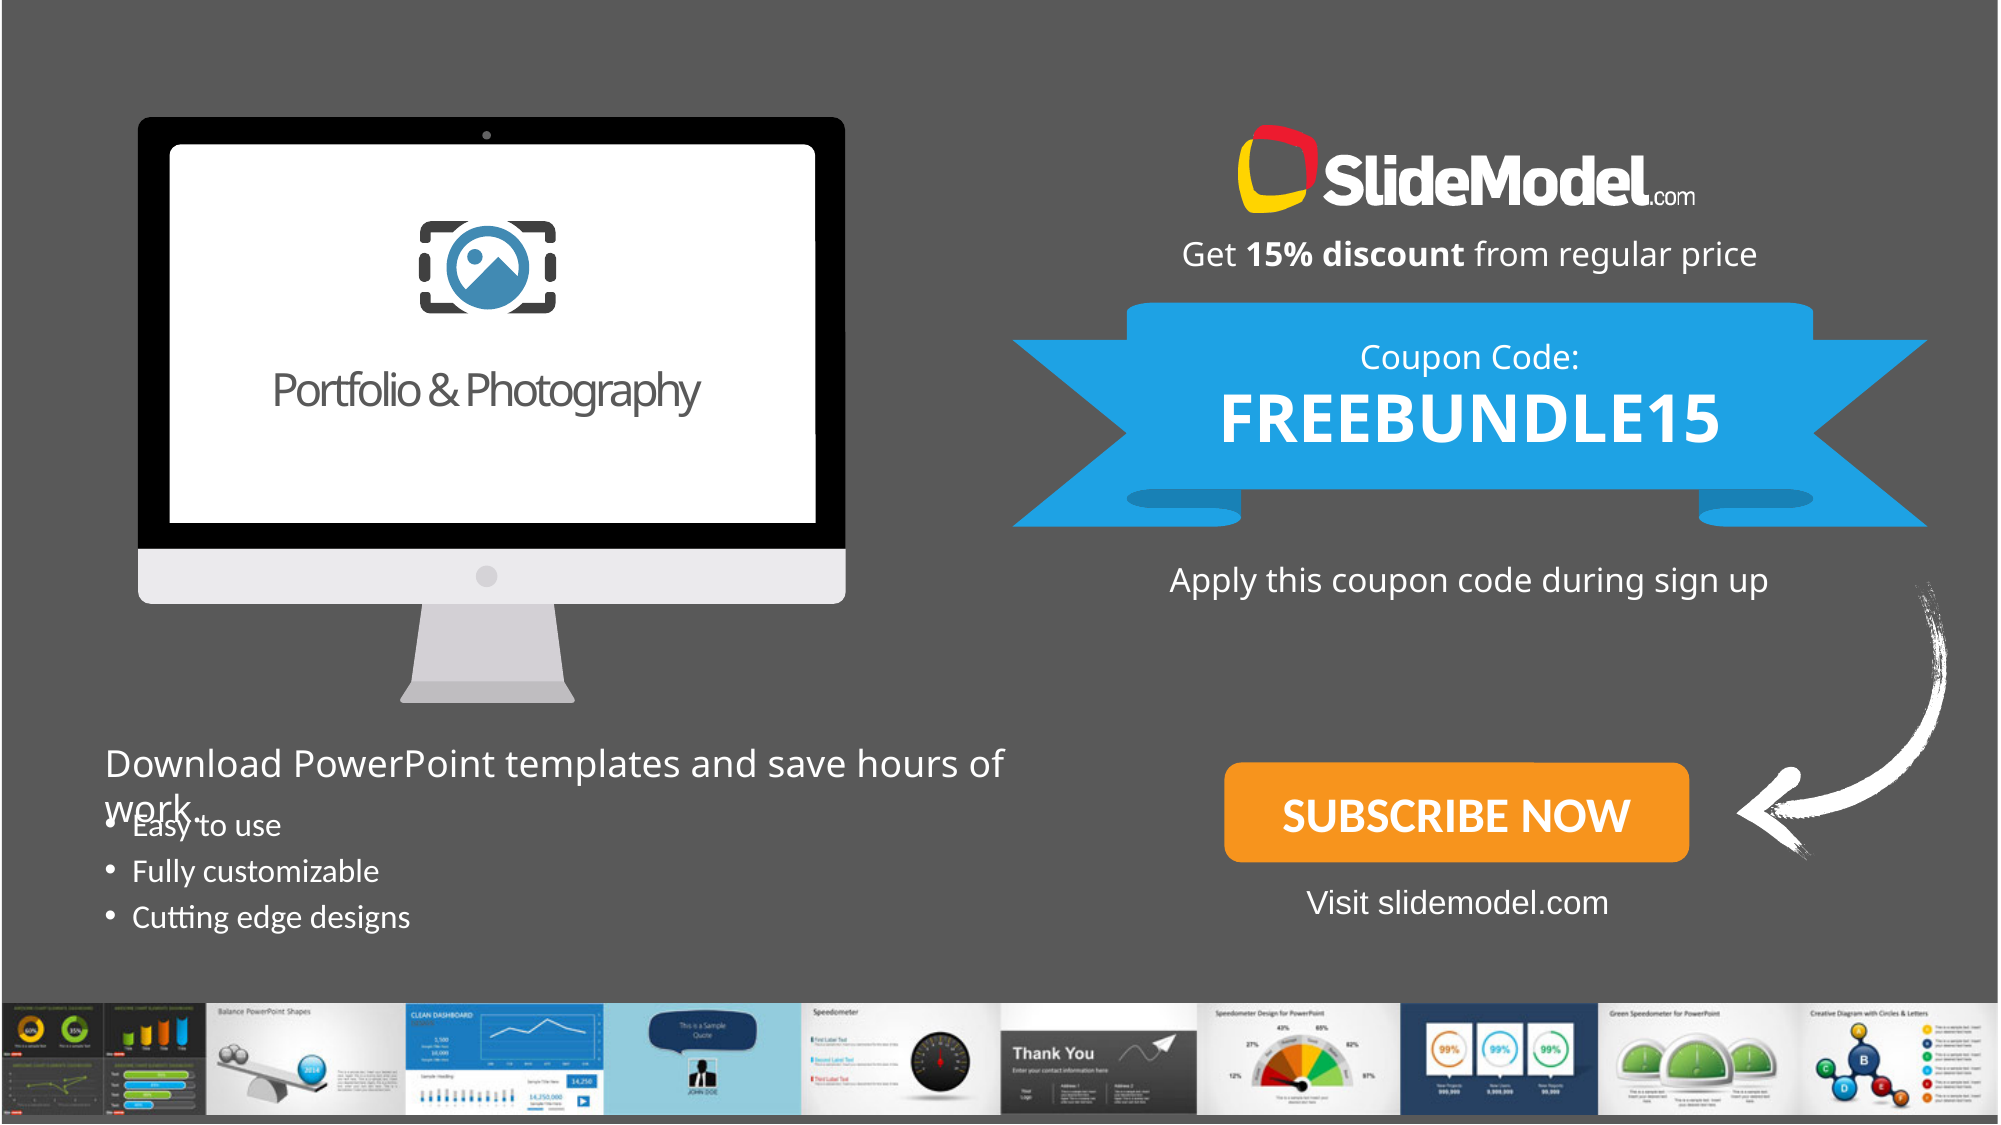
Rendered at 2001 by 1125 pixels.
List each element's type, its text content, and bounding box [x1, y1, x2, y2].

text_box Coupon Code: FREEBUNDLE15 [1173, 329, 1767, 464]
text_box Apply this coupon code during sign up [1129, 551, 1811, 607]
picture [1237, 125, 1695, 213]
text_box [1012, 302, 1928, 527]
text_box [418, 221, 557, 314]
text_box [1, 0, 1999, 1125]
text_box Download PowerPoint templates and save hours of work. [89, 732, 1059, 838]
text_box Easy to use Fully customizable Cutting edge designs [89, 838, 863, 943]
text_box SUBSCRIBE NOW [1223, 761, 1691, 864]
picture [1, 1003, 1998, 1115]
text_box Visit slidemodel.com [1248, 875, 1668, 927]
text_box [1736, 594, 1948, 861]
text_box Get 15% discount from regular price [1058, 225, 1882, 281]
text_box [137, 117, 846, 703]
